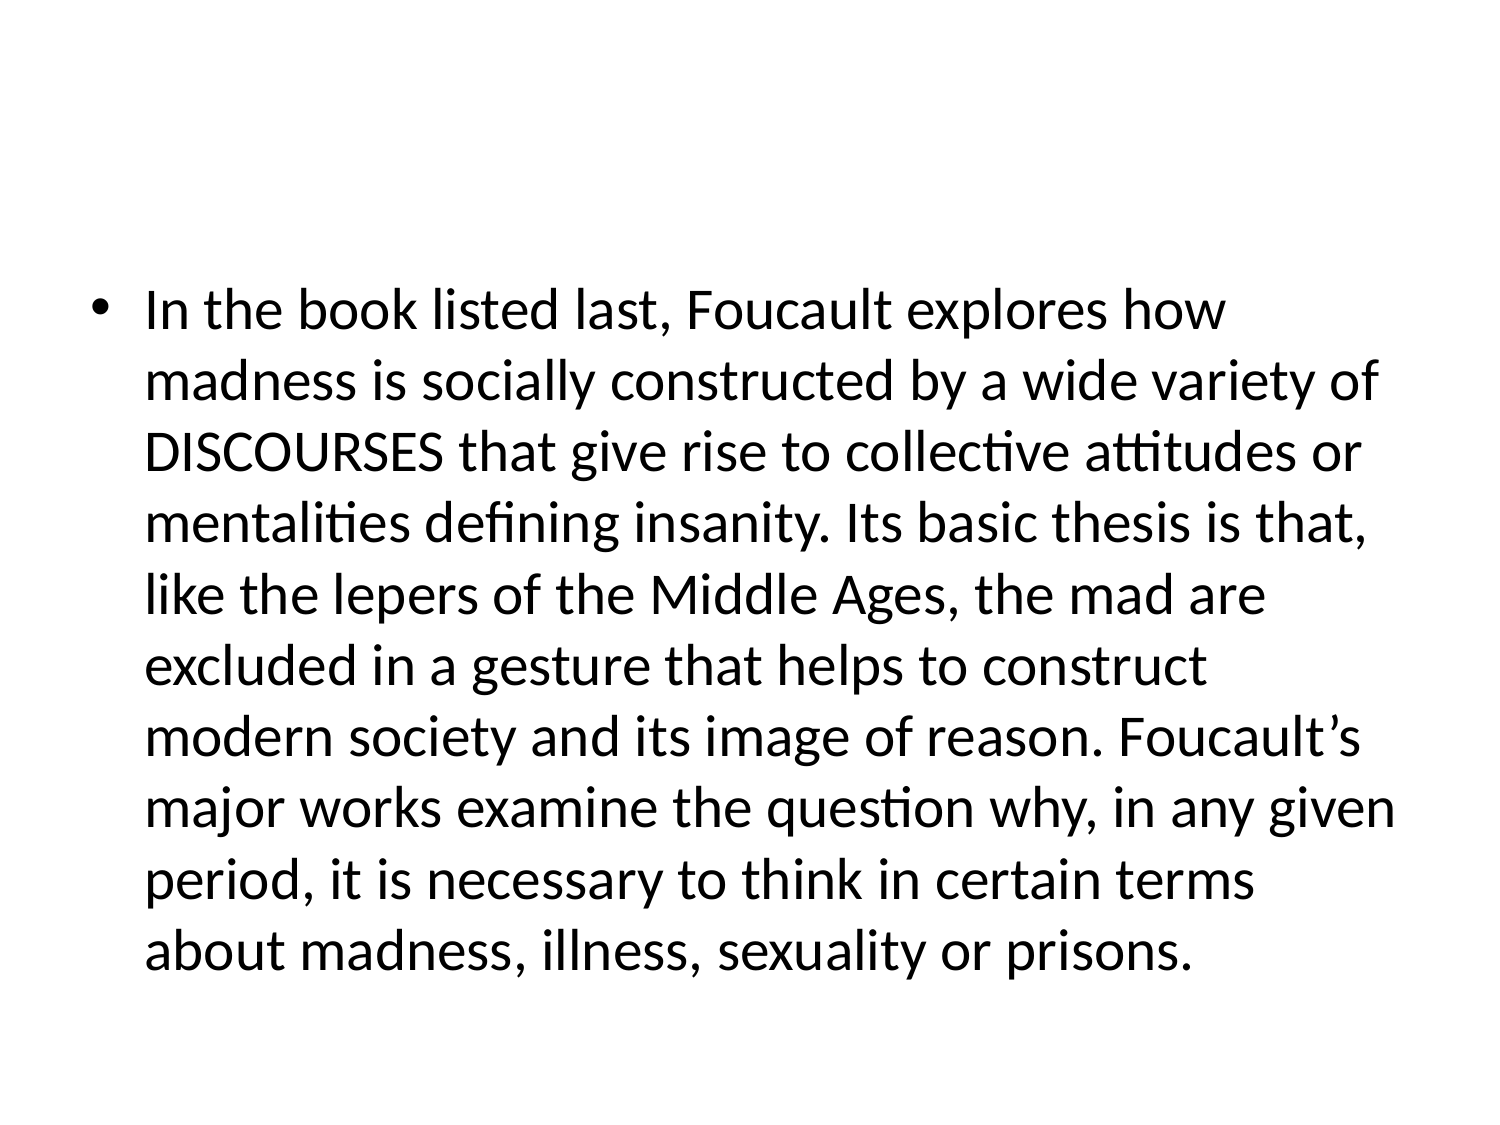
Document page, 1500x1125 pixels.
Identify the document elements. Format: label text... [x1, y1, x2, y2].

list In the book listed last, Foucault explores how madness is socially constructed by a wide variety of DISCOURSES that give rise to collective attitudes or mentalities defining insanity. Its basic thesis is that, like the lepers of the Middle Ages, the mad are excluded in a gesture that helps to construct modern society and its image of reason. Foucault’s major works examine the question why, in any given period, it is necessary to think in certain terms about madness, illness, sexuality or prisons. [75, 262, 1425, 1005]
